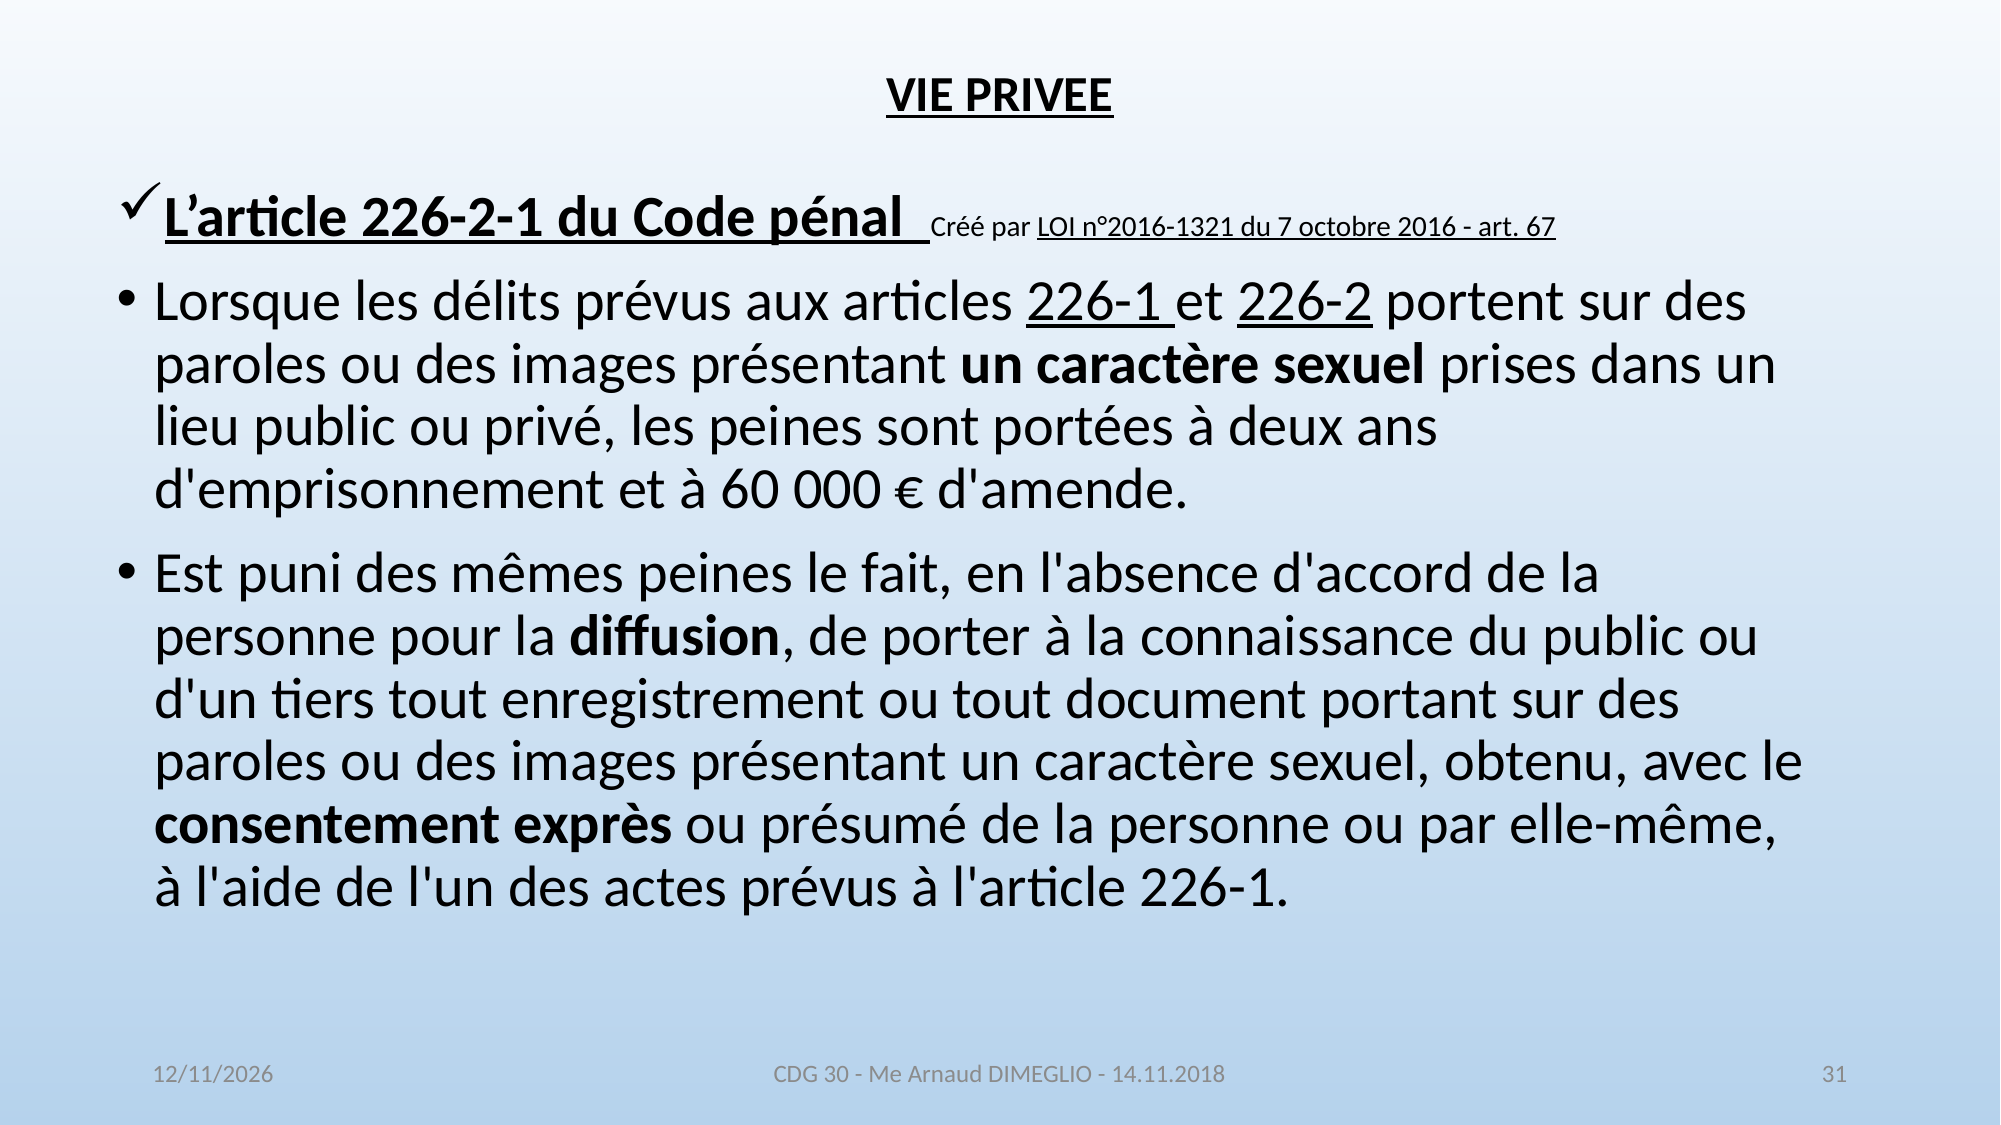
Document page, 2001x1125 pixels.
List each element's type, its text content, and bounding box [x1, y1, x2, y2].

footer CDG 30 - Me Arnaud DIMEGLIO - 14.11.2018 [662, 1042, 1338, 1103]
list L’article 226-2-1 du Code pénal Créé par LOI n°2016-1321 du 7 octobre 2016 - art. 67 Lorsque les délits prévus aux articles 226-1 et 226-2 portent sur des paroles ou des images présentant un caractère sexuel prises dans un lieu public ou privé, les peines sont portées à deux ans d'emprisonnement et à 60 000 € d'amende. Est puni des mêmes peines le fait, en l'absence d'accord de la personne pour la diffusion, de porter à la connaissance du public ou d'un tiers tout enregistrement ou tout document portant sur des paroles ou des images présentant un caractère sexuel, obtenu, avec le consentement exprès ou présumé de la personne ou par elle-même, à l'aide de l'un des actes prévus à l'article 226-1. [101, 178, 1827, 1034]
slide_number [137, 1042, 588, 1103]
title VIE PRIVEE [137, 59, 1863, 191]
slide_number 31 [1412, 1042, 1863, 1103]
